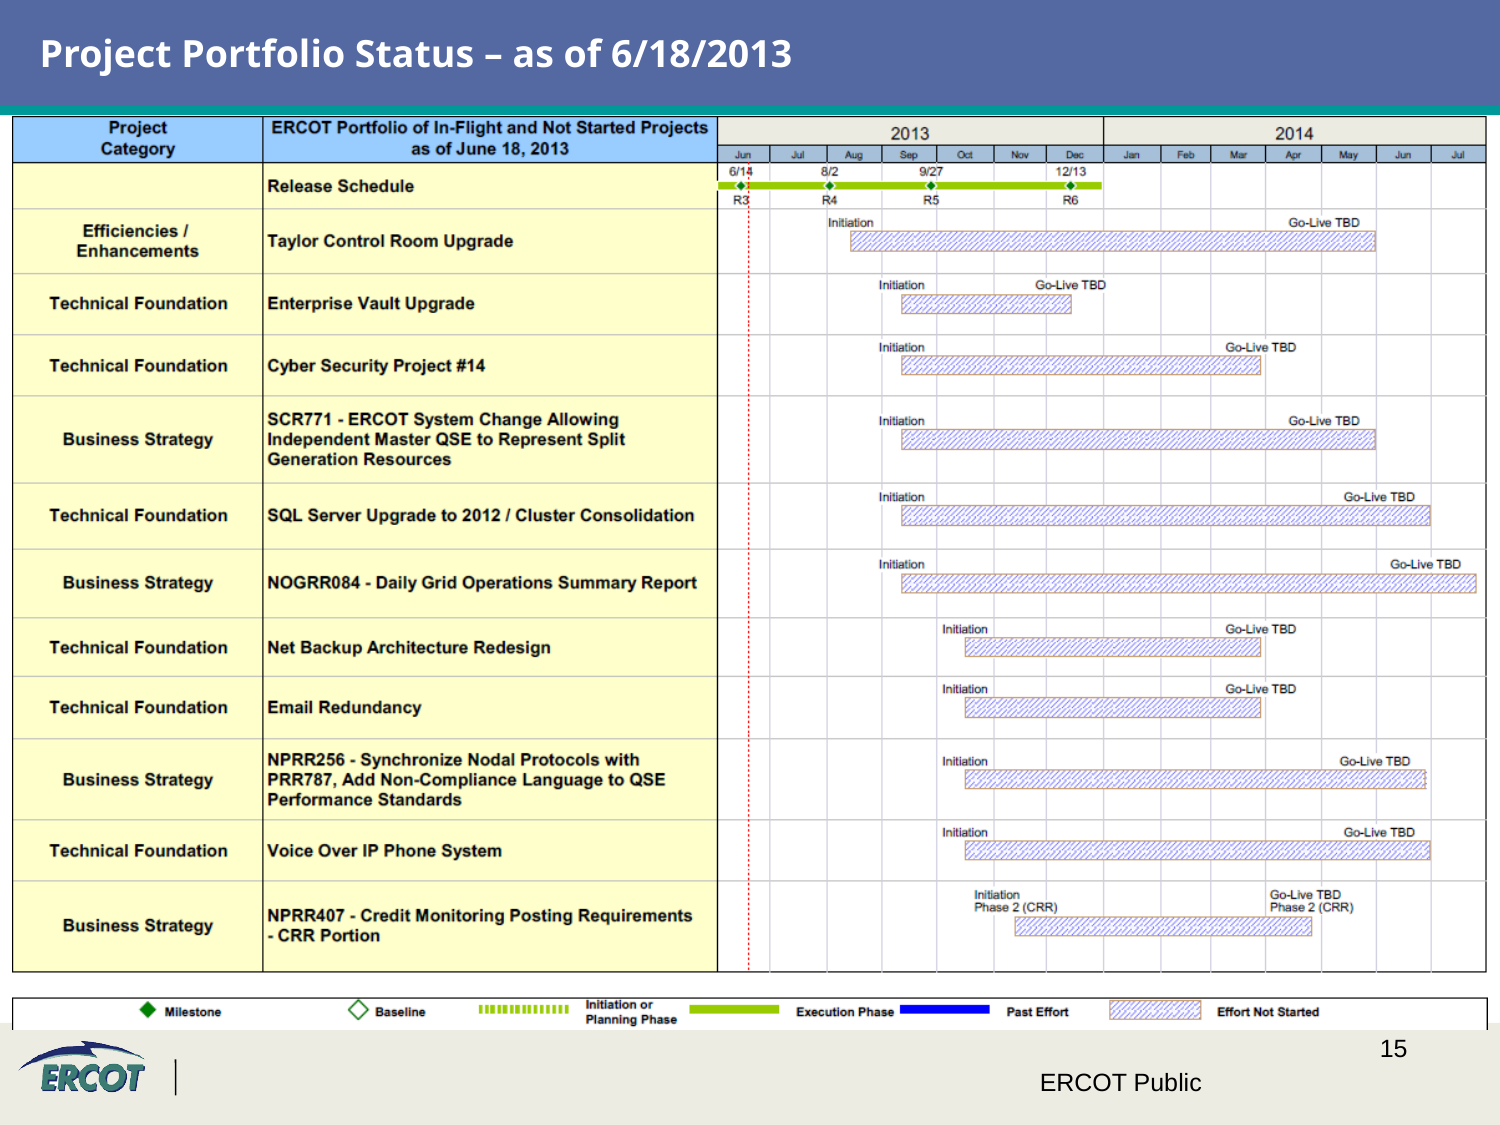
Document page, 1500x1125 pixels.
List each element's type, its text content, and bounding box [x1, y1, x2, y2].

text_box Project Portfolio Status – as of 6/18/2013 [24, 30, 1163, 106]
footer ERCOT Public [1025, 1059, 1438, 1125]
picture [10, 1031, 151, 1111]
picture [11, 116, 1488, 1030]
text_box [24, 22, 1450, 85]
